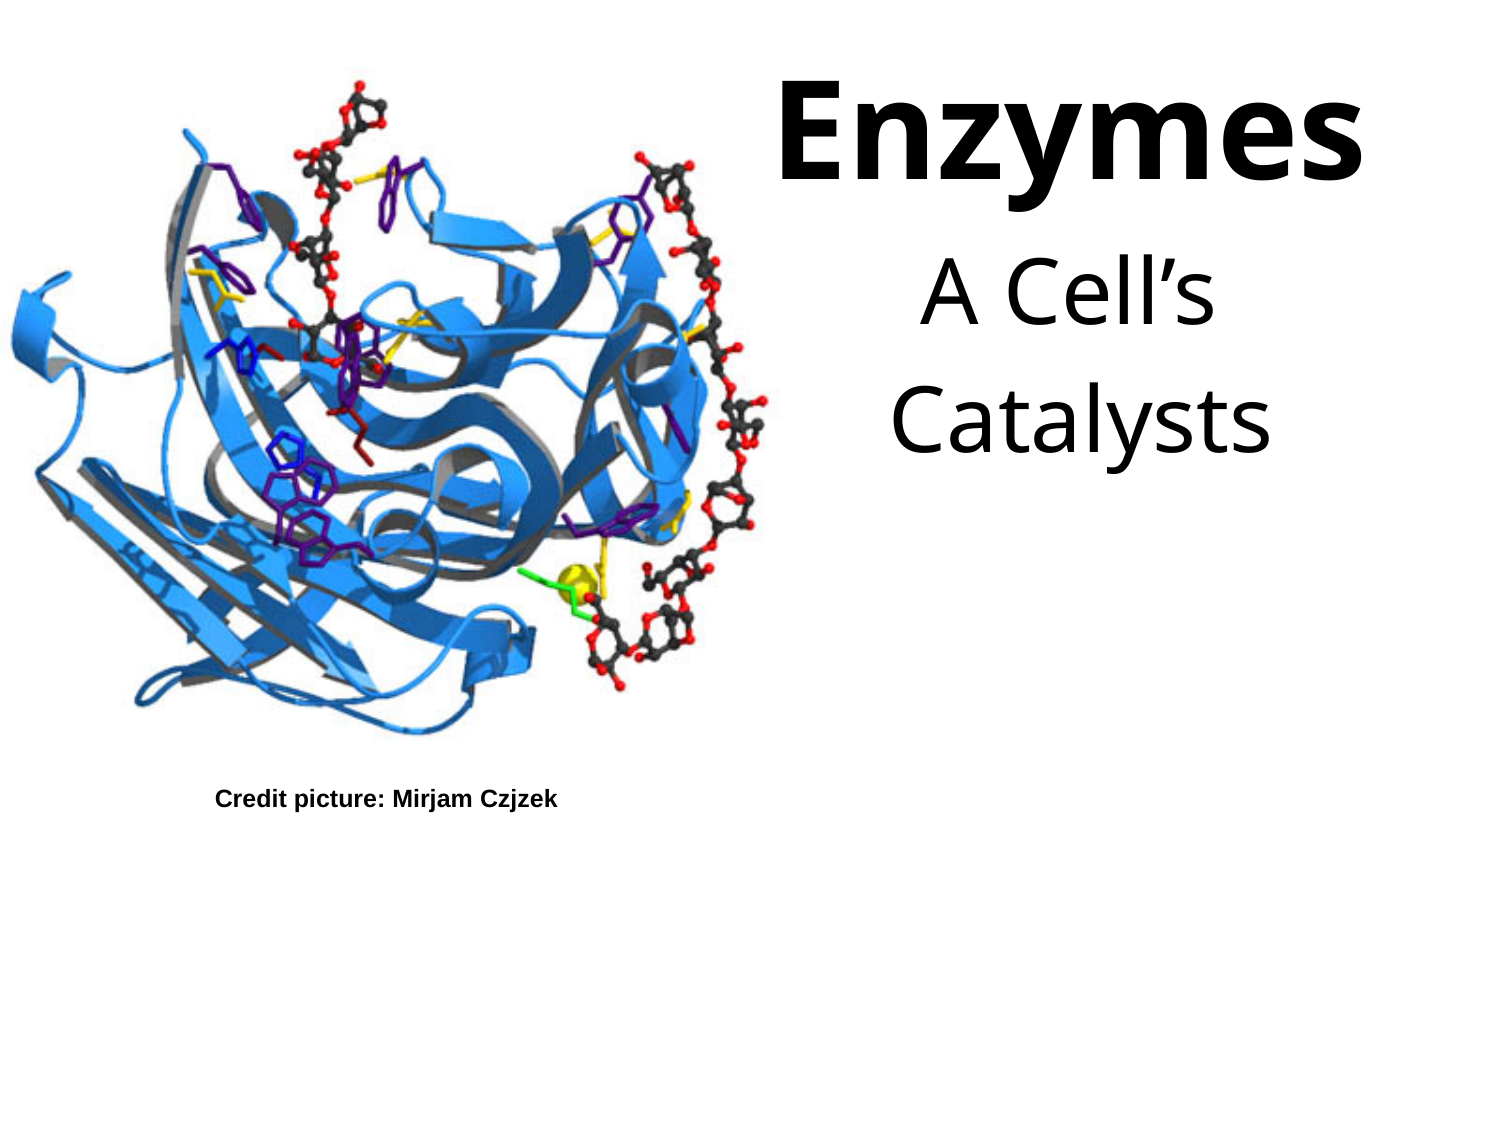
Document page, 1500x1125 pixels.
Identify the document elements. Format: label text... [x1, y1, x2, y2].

picture [0, 37, 798, 851]
title Enzymes [798, 37, 1476, 213]
subtitle A Cell’s Catalysts [801, 224, 1401, 551]
